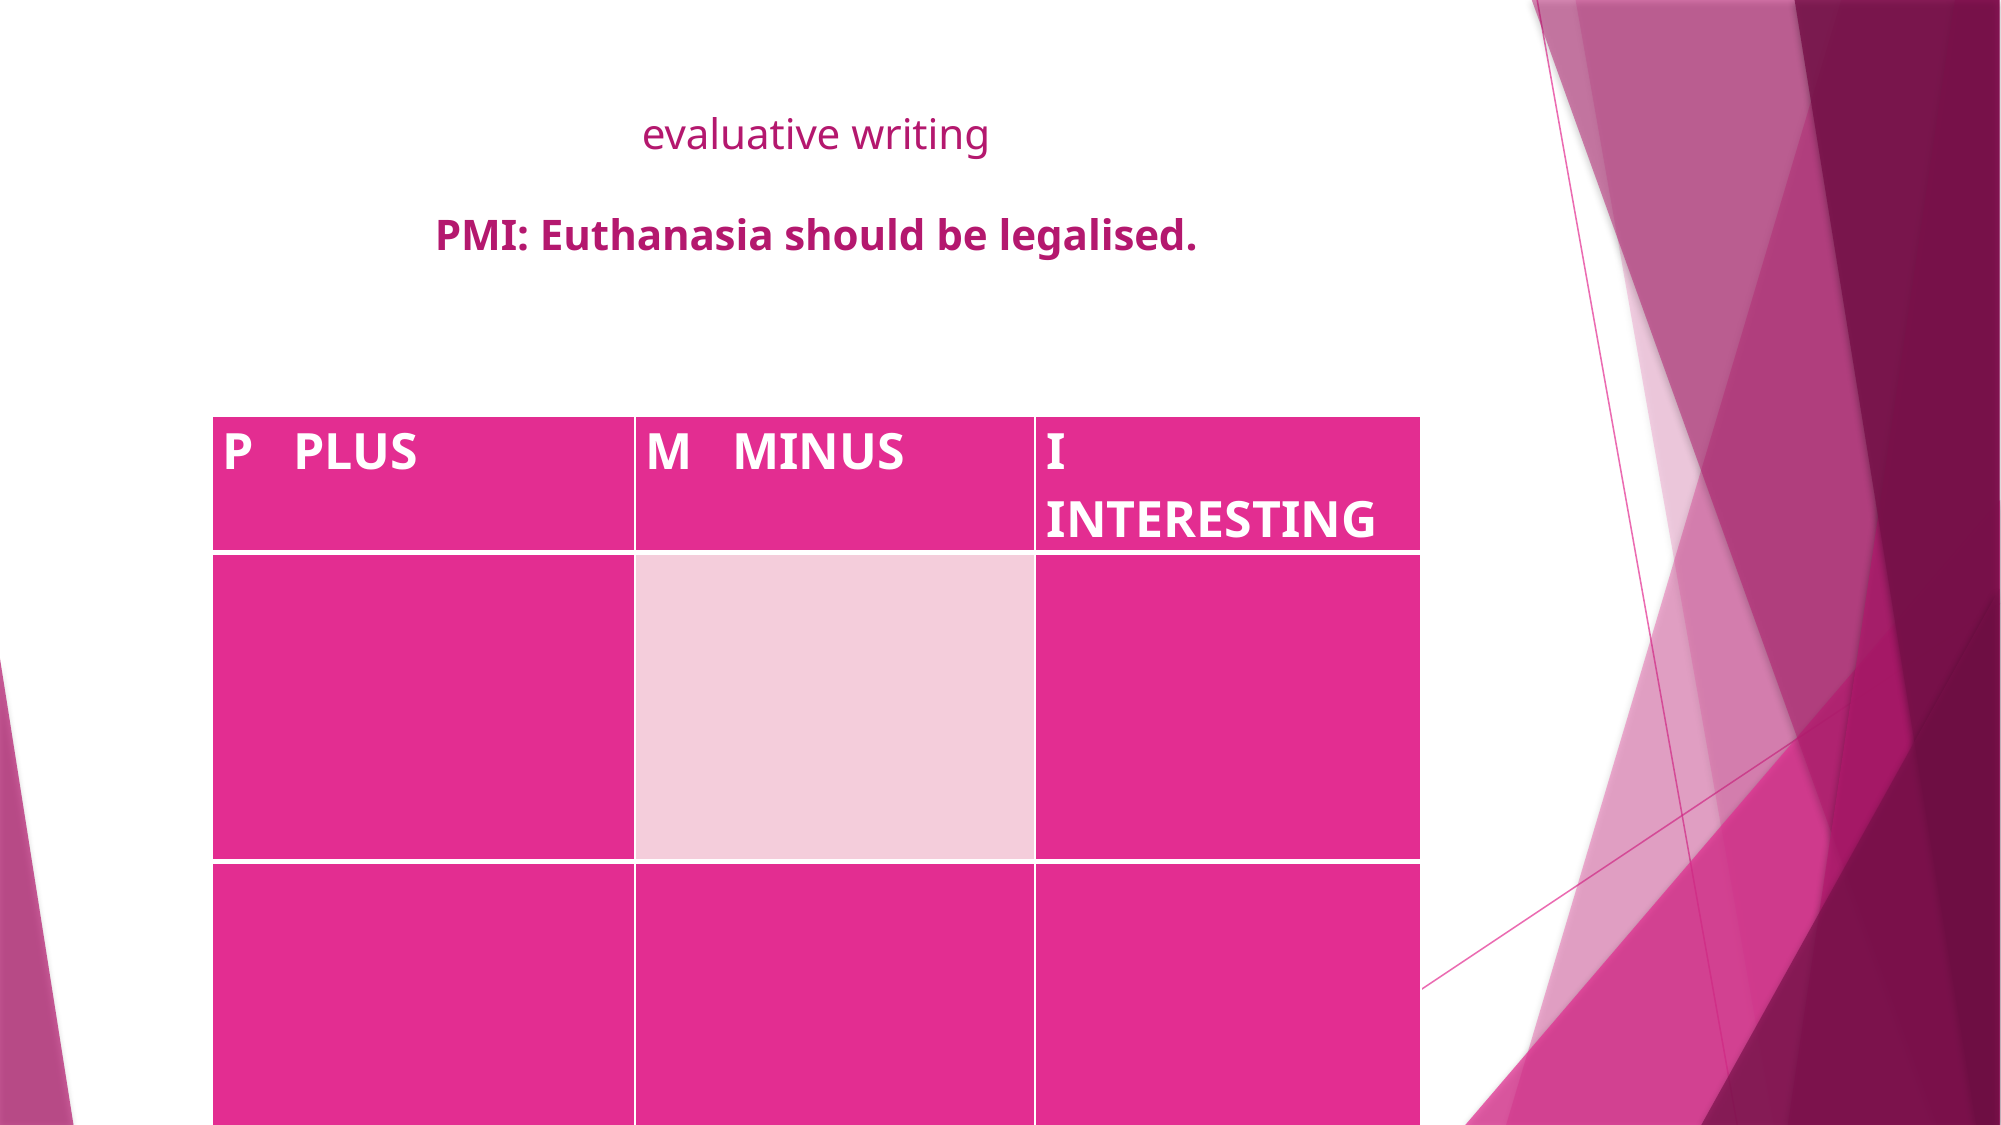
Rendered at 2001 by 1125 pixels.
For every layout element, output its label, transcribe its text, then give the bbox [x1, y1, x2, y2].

table_cell [1036, 555, 1420, 859]
table_header I INTERESTING [1036, 417, 1420, 550]
table_header M MINUS [636, 417, 1034, 550]
title evaluative writing PMI: Euthanasia should be legalised. [111, 99, 1522, 317]
table_header P PLUS [213, 417, 634, 550]
table_cell [213, 555, 634, 859]
table_cell [636, 864, 1034, 1125]
table_cell [213, 864, 634, 1125]
table_cell [636, 555, 1034, 859]
table_cell [1036, 864, 1420, 1125]
